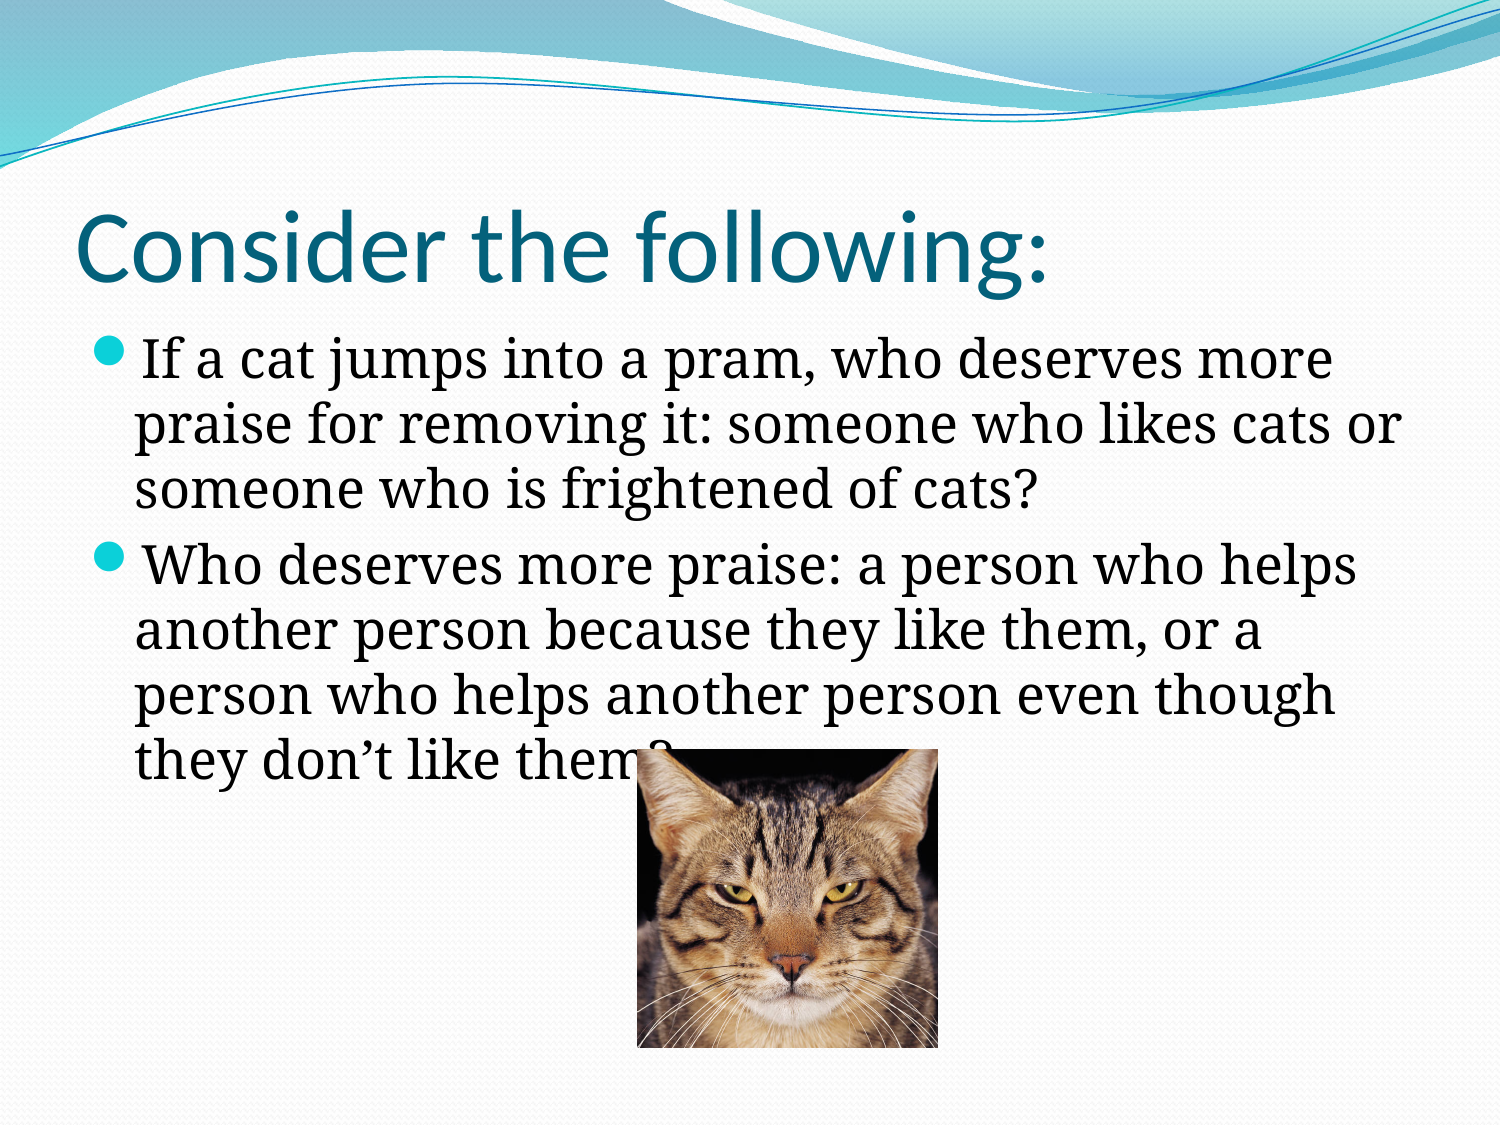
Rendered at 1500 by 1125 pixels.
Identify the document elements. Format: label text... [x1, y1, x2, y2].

list If a cat jumps into a pram, who deserves more praise for removing it: someone who likes cats or someone who is frightened of cats? Who deserves more praise: a person who helps another person because they like them, or a person who helps another person even though they don’t like them? [75, 317, 1425, 1038]
picture [637, 749, 938, 1048]
title Consider the following: [75, 115, 1425, 303]
